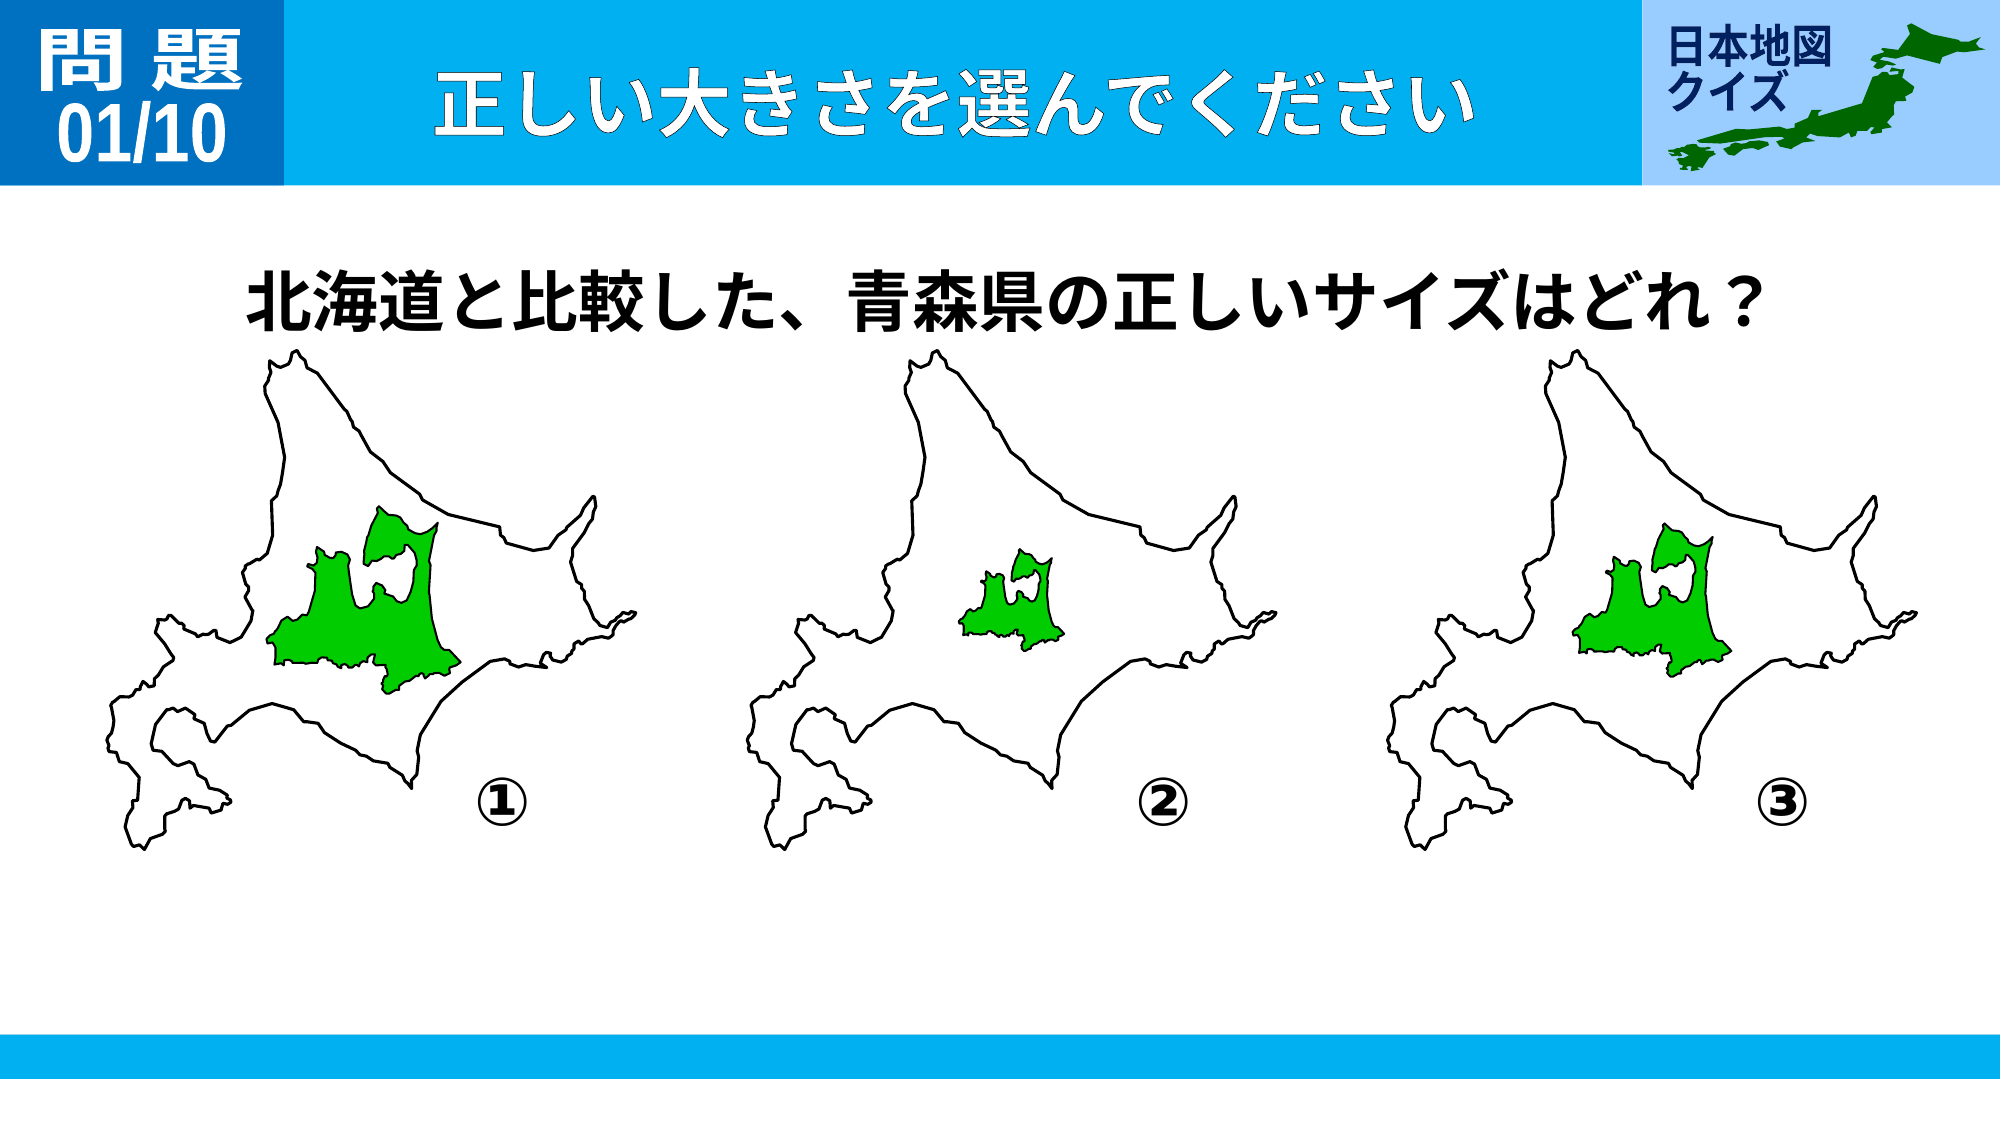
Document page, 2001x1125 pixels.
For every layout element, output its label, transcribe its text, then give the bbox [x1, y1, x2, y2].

text_box [264, 504, 463, 696]
text_box [1570, 521, 1734, 679]
text_box [745, 348, 1278, 852]
text_box ① [459, 751, 546, 847]
text_box [104, 348, 638, 852]
text_box 北海道と比較した、青森県の正しいサイズはどれ？ [230, 252, 1794, 348]
text_box [1385, 348, 1919, 852]
text_box ② [1120, 751, 1208, 847]
text_box [0, 1034, 2000, 1079]
text_box ③ [1739, 751, 1826, 847]
text_box [956, 547, 1067, 653]
